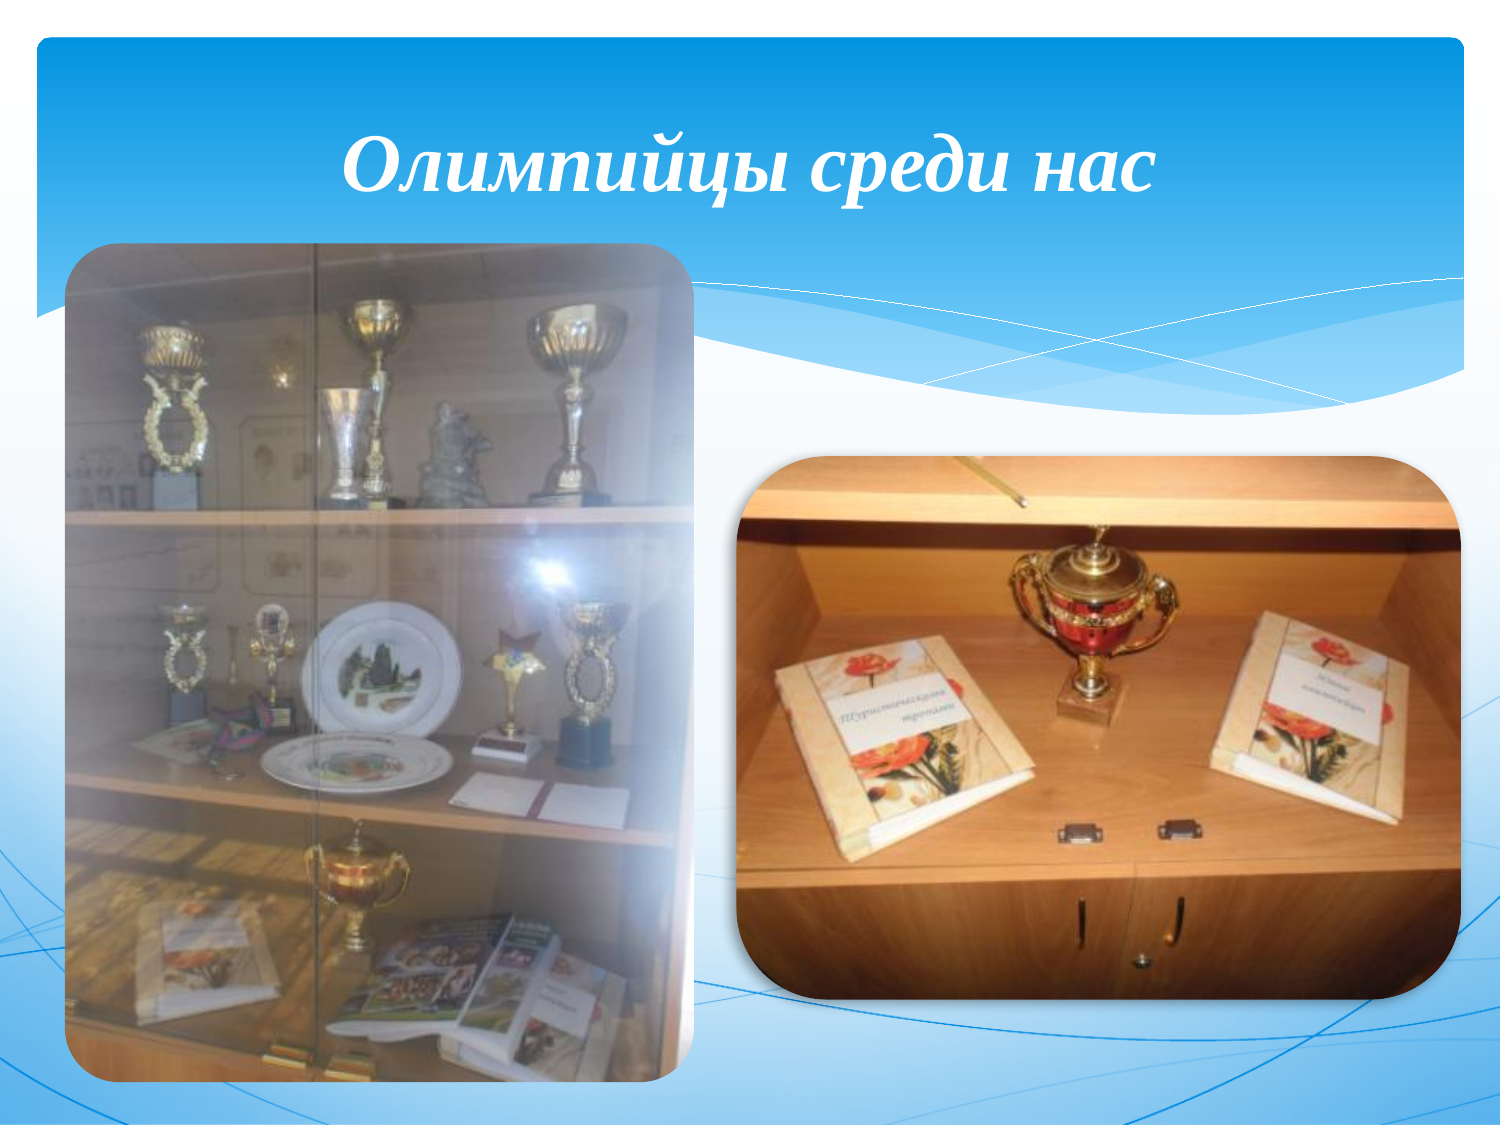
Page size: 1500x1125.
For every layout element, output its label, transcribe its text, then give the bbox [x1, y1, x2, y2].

picture [736, 455, 1462, 1000]
title Олимпийцы среди нас [75, 55, 1425, 261]
picture [64, 243, 695, 1083]
